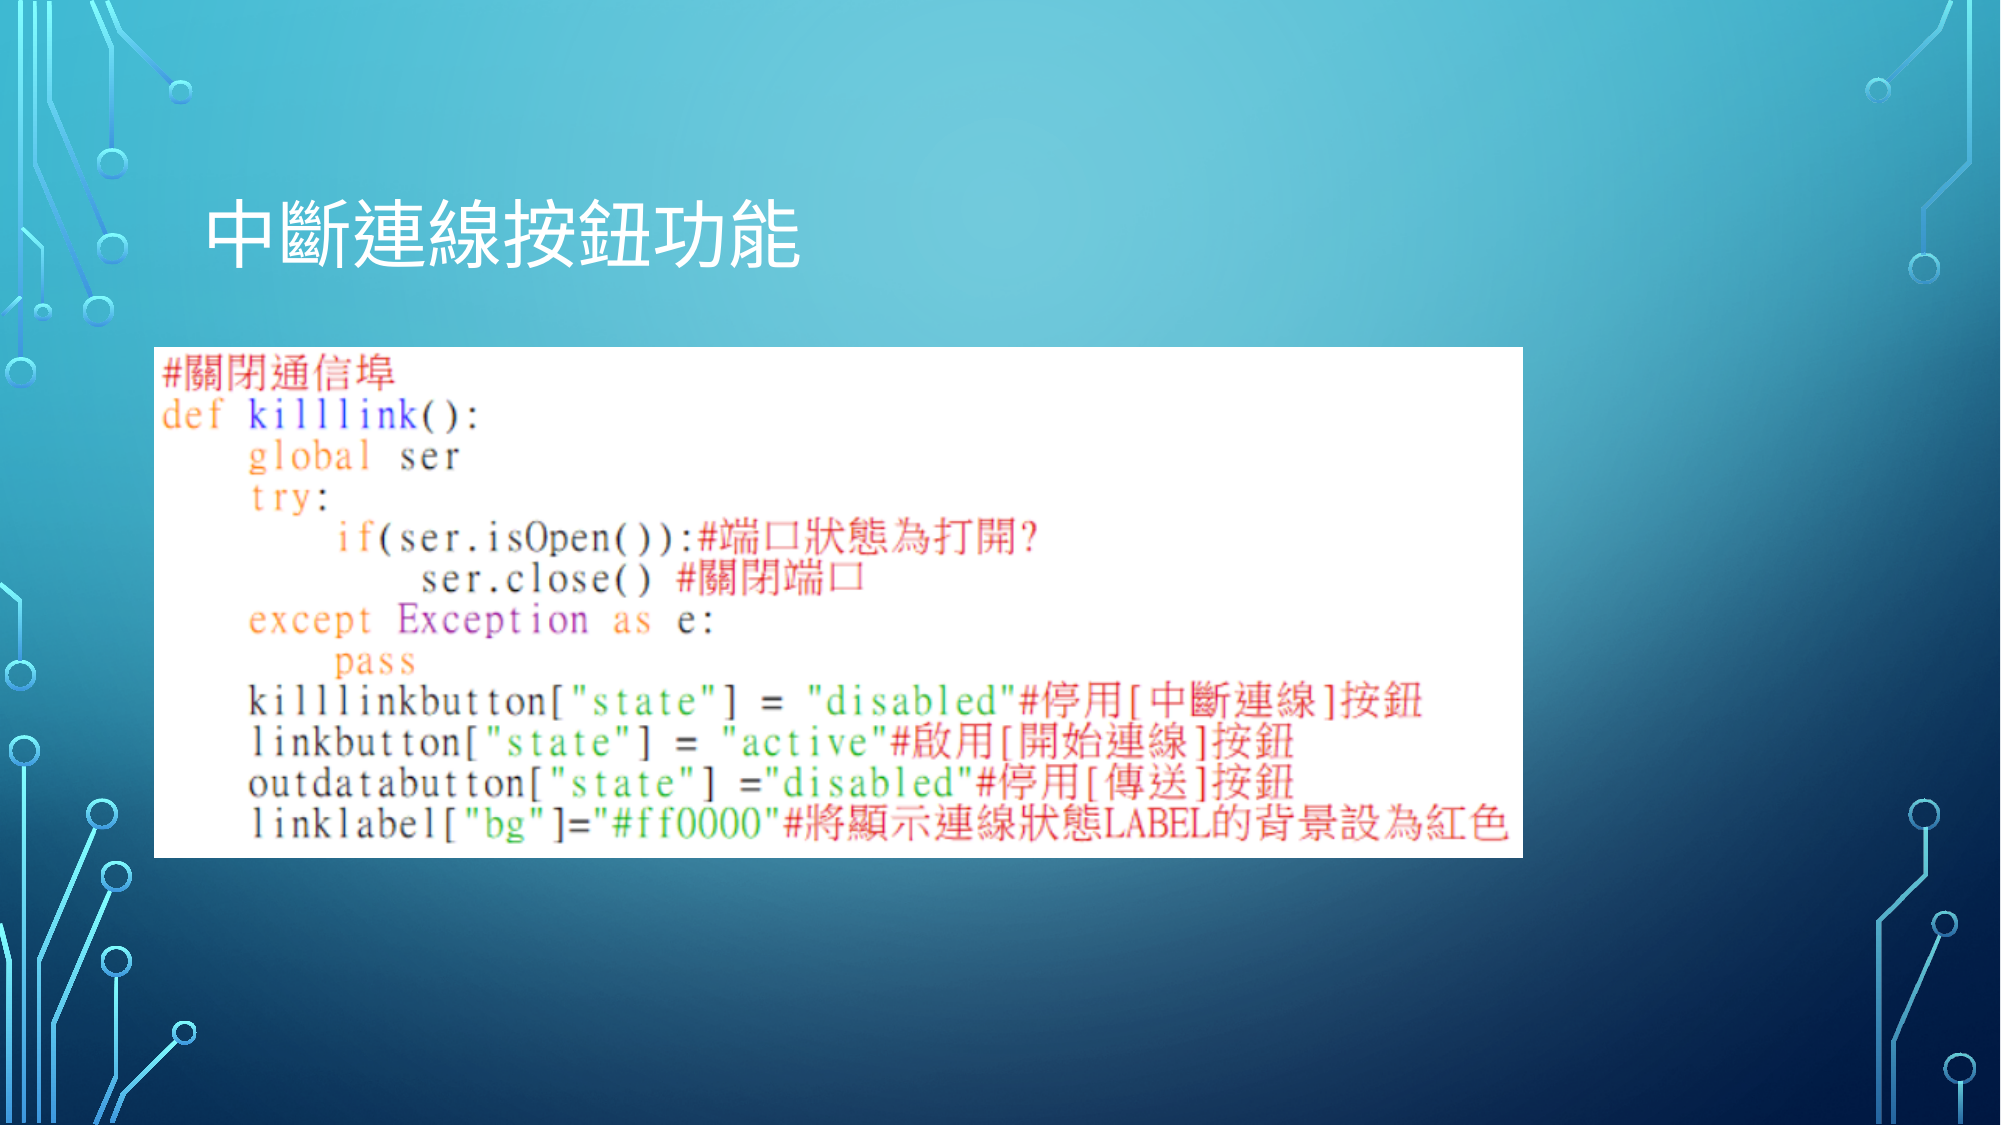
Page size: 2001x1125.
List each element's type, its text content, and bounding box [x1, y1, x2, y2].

picture [154, 346, 1524, 858]
title 中斷連線按鈕功能 [187, 117, 1813, 360]
